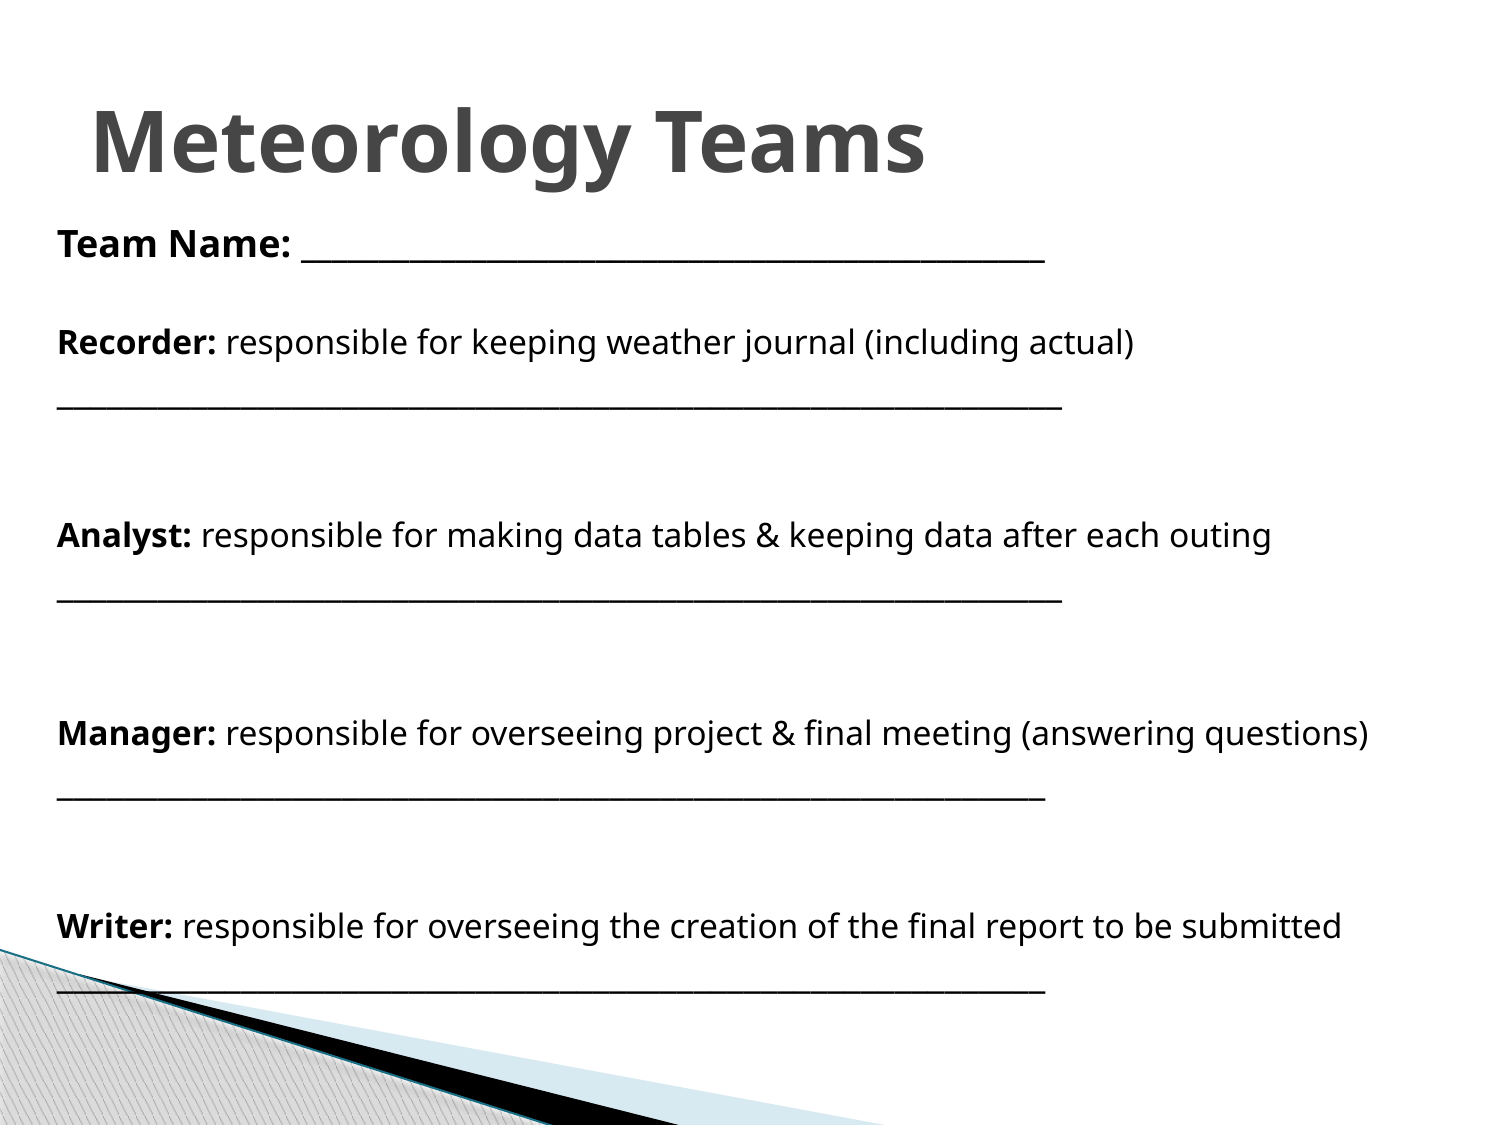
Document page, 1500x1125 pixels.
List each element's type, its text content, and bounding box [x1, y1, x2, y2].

list Team Name: ________________________________________________ Recorder: responsible for keeping weather journal (including actual) ____________________________________________________________ Analyst: responsible for making data tables & keeping data after each outing ____________________________________________________________ Manager: responsible for overseeing project & final meeting (answering questions) ___________________________________________________________ Writer: responsible for overseeing the creation of the final report to be submitted ___________________________________________________________ [24, 212, 1500, 1025]
title Meteorology Teams [75, 45, 1425, 233]
